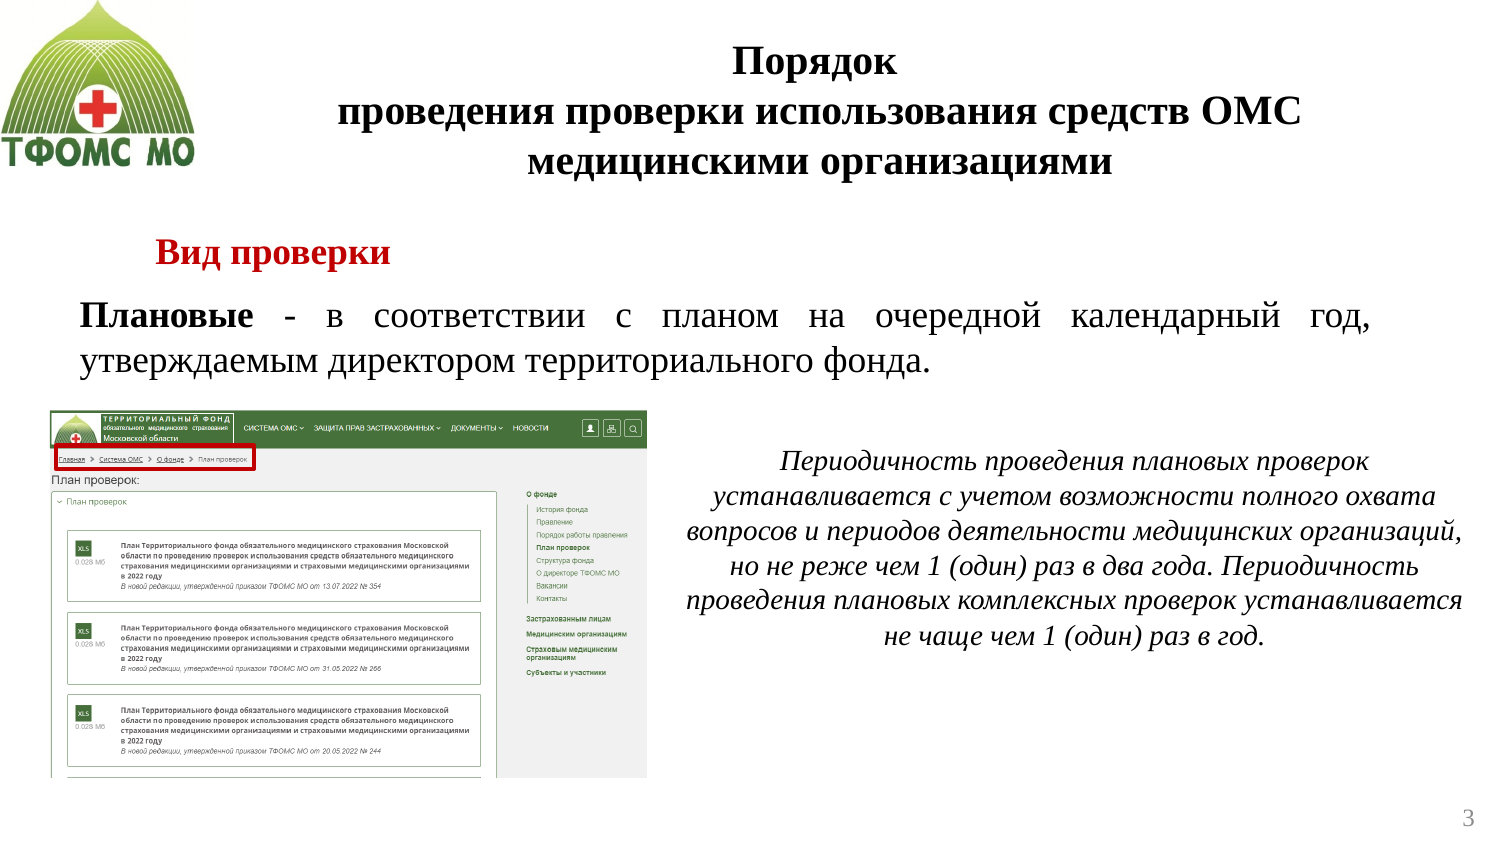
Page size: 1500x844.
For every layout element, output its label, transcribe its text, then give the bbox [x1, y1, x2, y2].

text_box Порядок проведения проверки использования средств ОМС медицинскими организациями [264, 25, 1376, 190]
text_box Вид проверки [140, 219, 407, 280]
picture [49, 409, 648, 778]
text_box Периодичность проведения плановых проверок устанавливается с учетом возможности полного охвата вопросов и периодов деятельности медицинских организаций, но не реже чем 1 (один) раз в два года. Периодичность проведения плановых комплексных проверок устанавливается не чаще чем 1 (один) раз в год. [667, 433, 1483, 659]
text_box Плановые - в соответствии с планом на очередной календарный год, утверждаемым директором территориального фонда. [64, 282, 1388, 388]
picture [0, 0, 196, 167]
slide_number 3 [1139, 793, 1490, 839]
